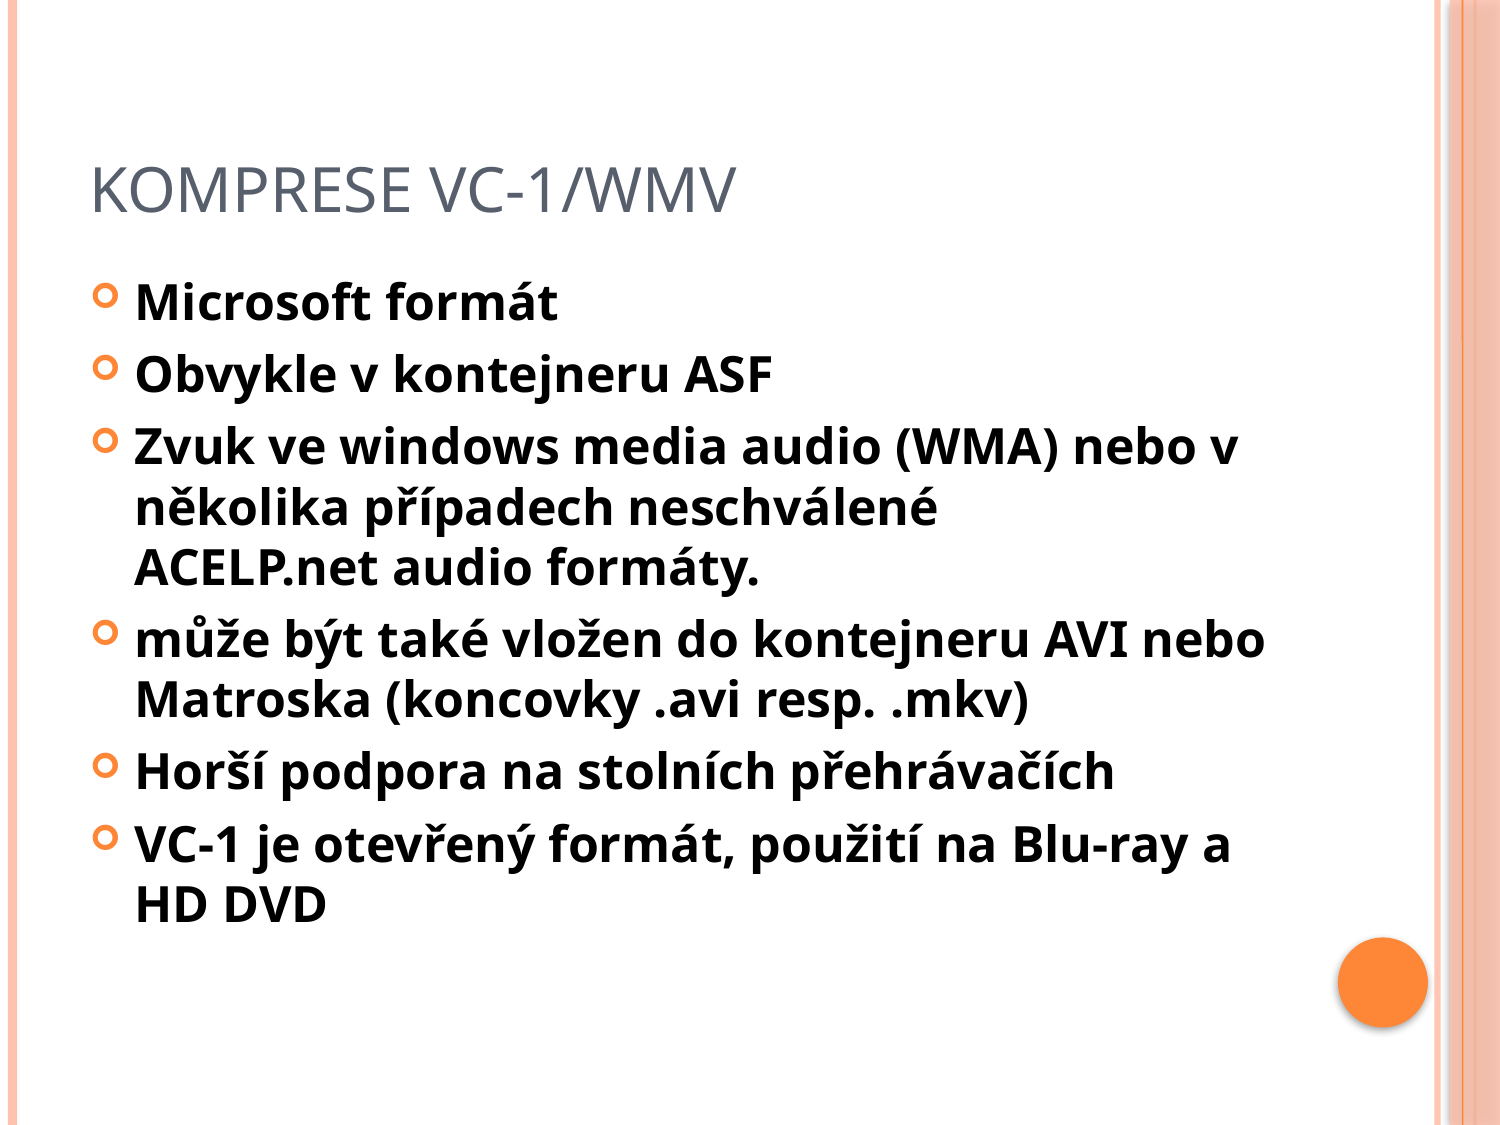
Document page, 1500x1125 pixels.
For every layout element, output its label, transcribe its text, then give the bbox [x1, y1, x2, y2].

title Komprese VC-1/WMV [75, 45, 1300, 233]
list Microsoft formát Obvykle v kontejneru ASF Zvuk ve windows media audio (WMA) nebo v několika případech neschválené ACELP.net audio formáty. může být také vložen do kontejneru AVI nebo Matroska (koncovky .avi resp. .mkv) Horší podpora na stolních přehrávačích VC-1 je otevřený formát, použití na Blu-ray a HD DVD [75, 262, 1300, 1062]
